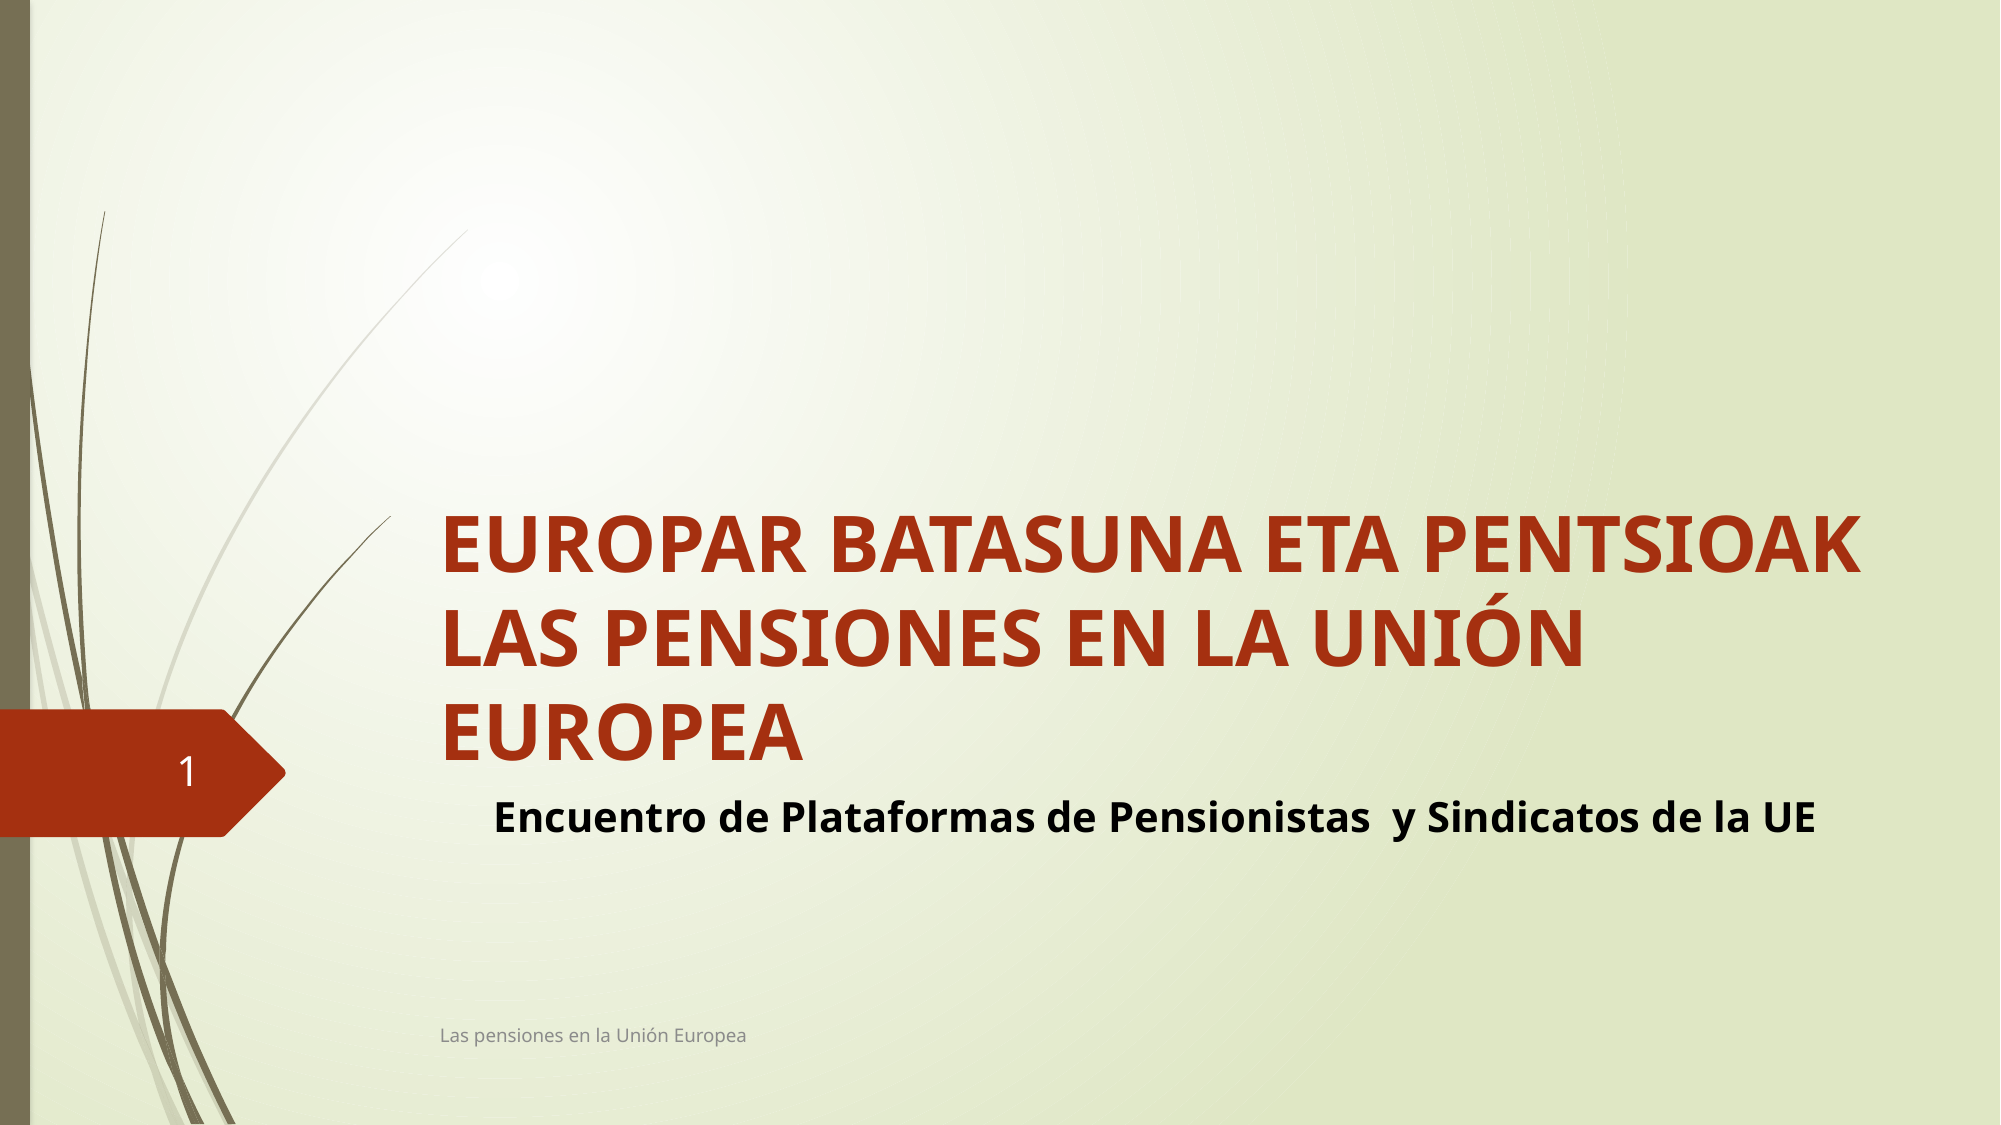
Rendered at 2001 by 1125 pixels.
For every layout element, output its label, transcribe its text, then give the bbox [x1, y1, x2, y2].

subtitle Encuentro de Plataformas de Pensionistas y Sindicatos de la UE [424, 783, 1888, 969]
slide_number 1 [87, 743, 216, 803]
footer Las pensiones en la Unión Europea [424, 1006, 1675, 1067]
title EUROPAR BATASUNA ETA PENTSIOAK LAS PENSIONES EN LA UNIÓN EUROPEA [424, 412, 1888, 783]
